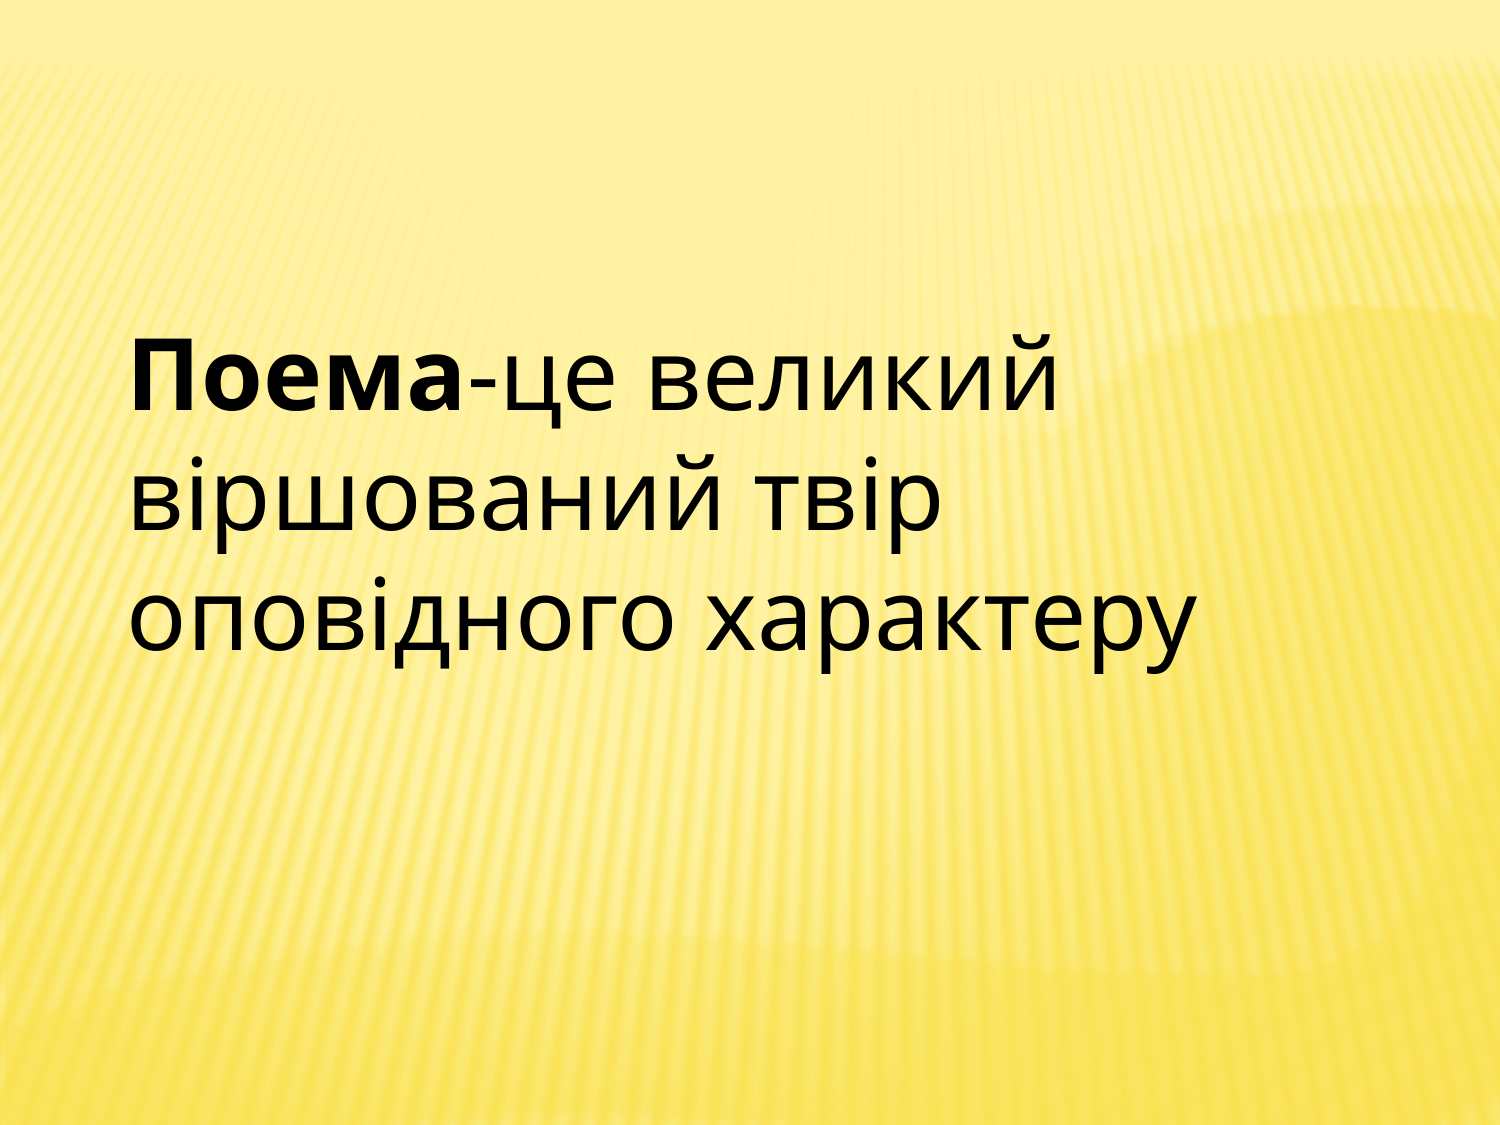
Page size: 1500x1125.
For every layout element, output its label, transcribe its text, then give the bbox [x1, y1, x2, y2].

text_box Поема-це великий віршований твір оповідного характеру [112, 302, 1353, 678]
